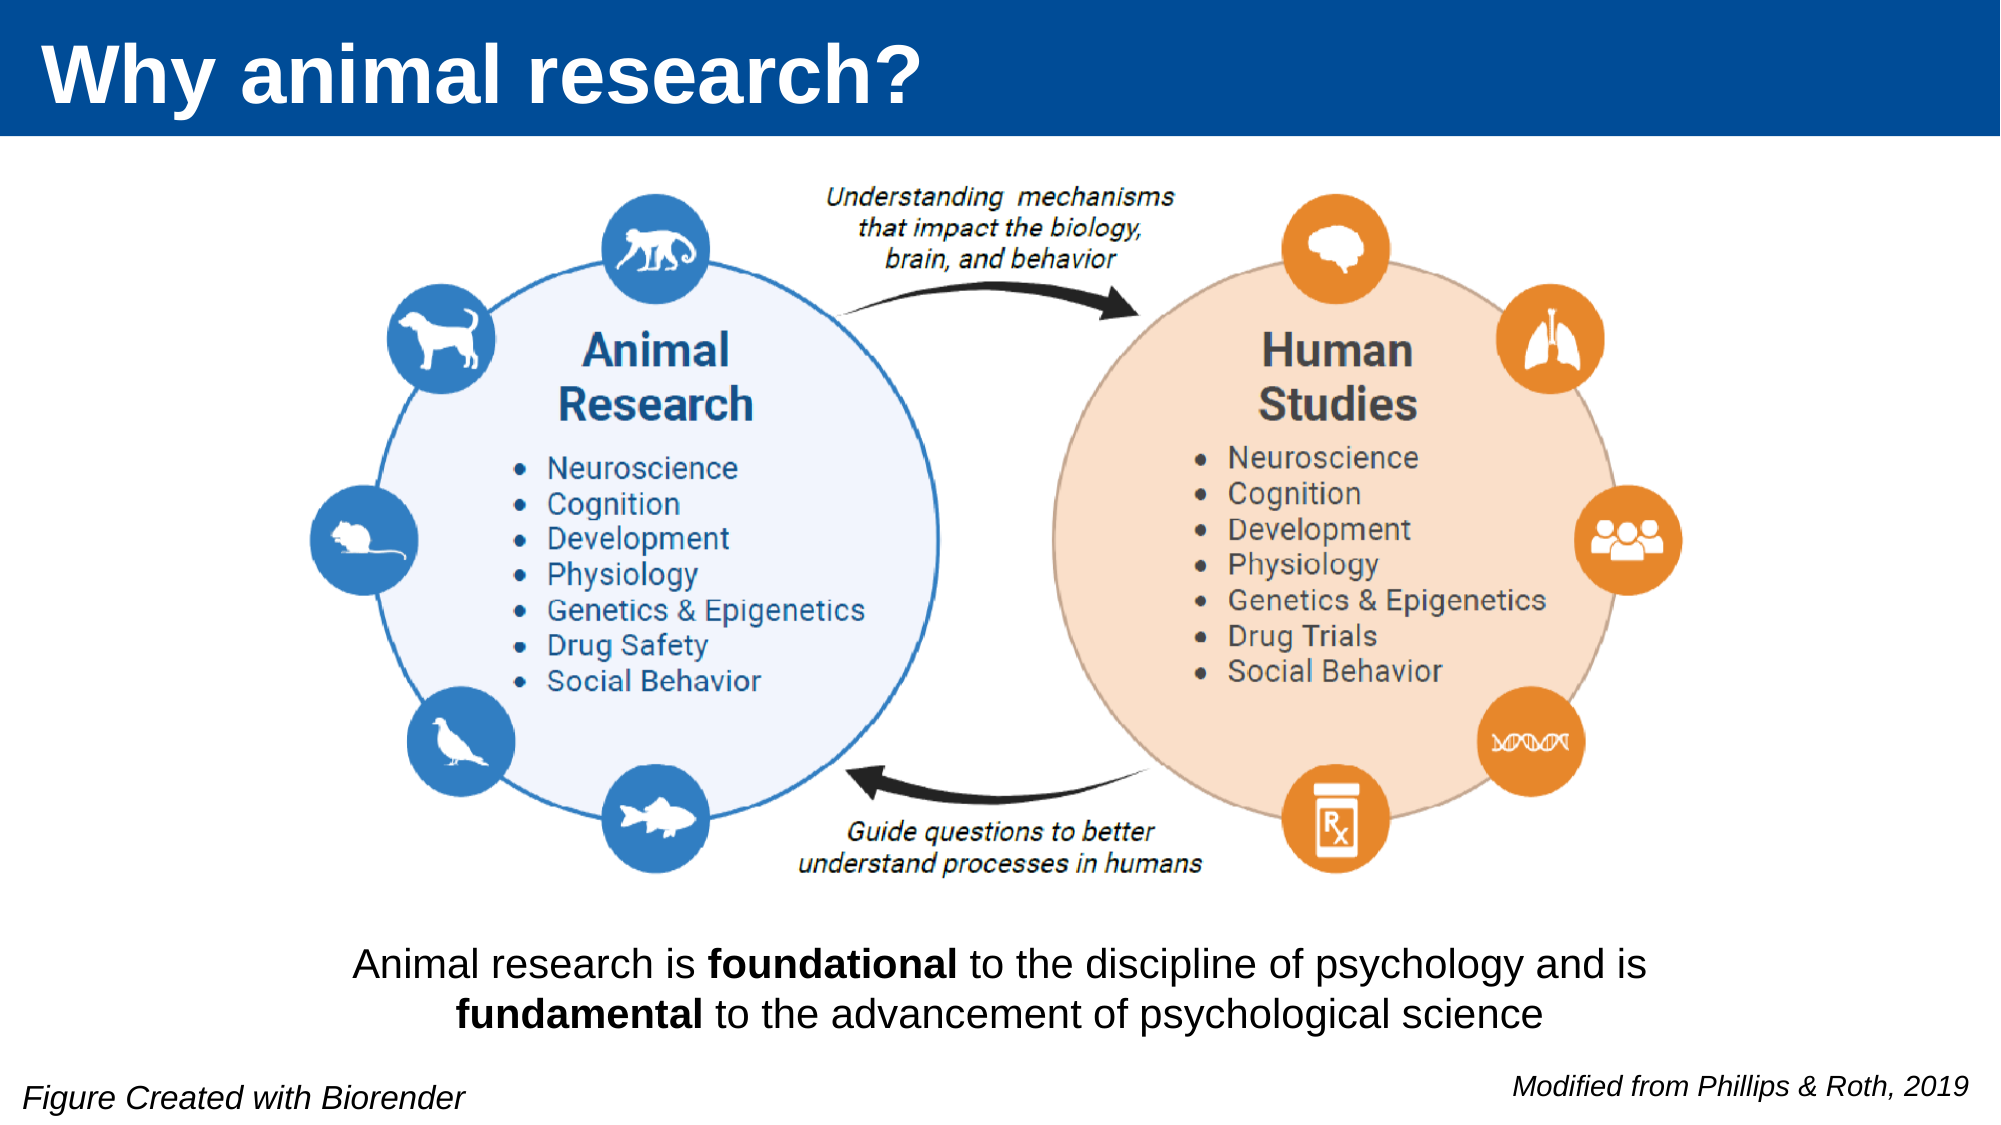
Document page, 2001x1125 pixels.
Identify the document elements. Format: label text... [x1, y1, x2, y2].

picture [297, 156, 1703, 930]
text_box Why animal research? [26, 12, 1082, 128]
text_box [0, 0, 2000, 137]
text_box Figure Created with Biorender [7, 1068, 481, 1124]
text_box Animal research is foundational to the discipline of psychology and is fundamental to the advancement of psychological science [217, 929, 1783, 1095]
text_box Modified from Phillips & Roth, 2019 [1497, 1060, 2000, 1110]
